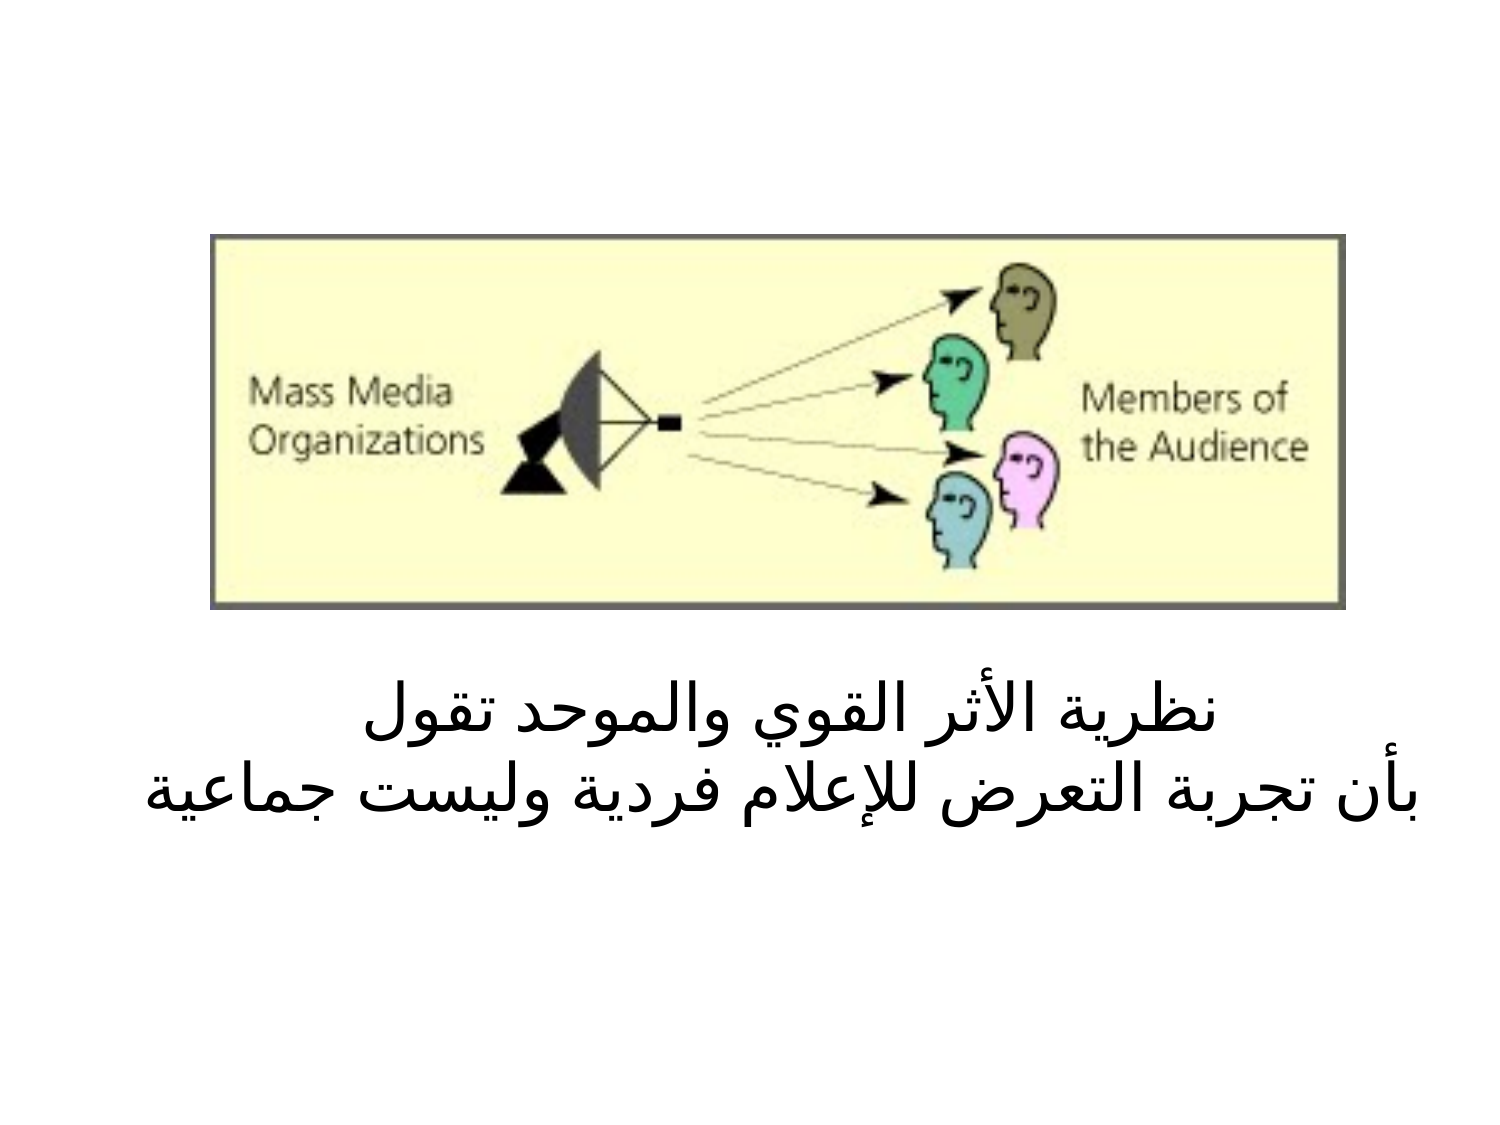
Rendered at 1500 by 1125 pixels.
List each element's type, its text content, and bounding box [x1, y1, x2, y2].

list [210, 234, 1347, 610]
text_box نظرية الأثر القوي والموحد تقول بأن تجربة التعرض للإعلام فردية وليست جماعية [128, 656, 1438, 832]
